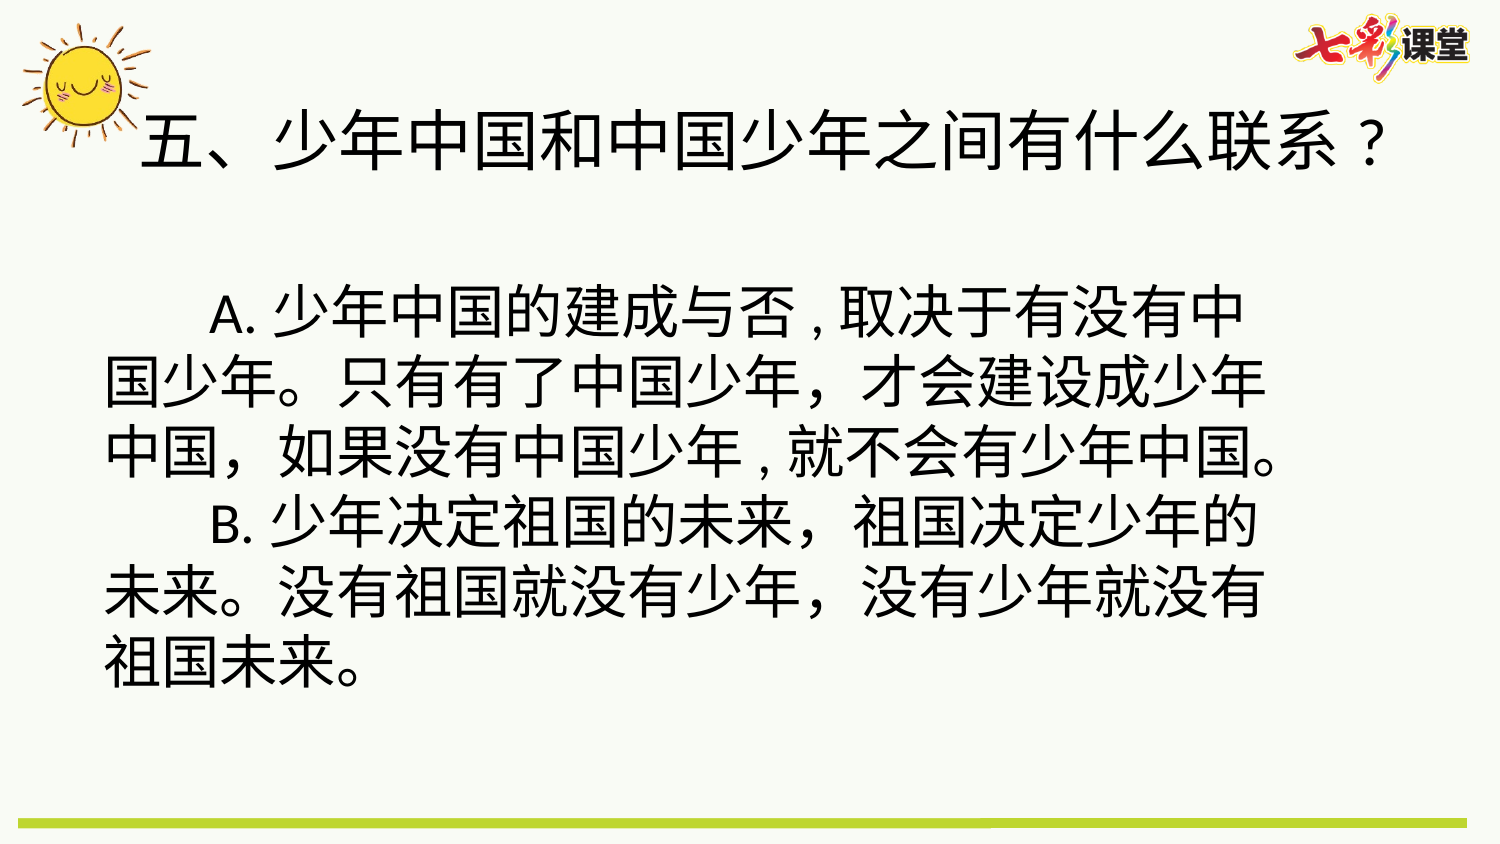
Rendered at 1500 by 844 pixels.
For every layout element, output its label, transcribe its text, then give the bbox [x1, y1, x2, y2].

text_box 五、少年中国和中国少年之间有什么联系? [123, 91, 1453, 186]
text_box A.少年中国的建成与否,取决于有没有中国少年。只有有了中国少年，才会建设成少年中国，如果没有中国少年,就不会有少年中国。 B.少年决定祖国的未来，祖国决定少年的未来。没有祖国就没有少年，没有少年就没有祖国未来。 [88, 268, 1317, 703]
picture [1291, 9, 1472, 87]
picture [0, 0, 173, 172]
picture [18, 771, 1467, 844]
